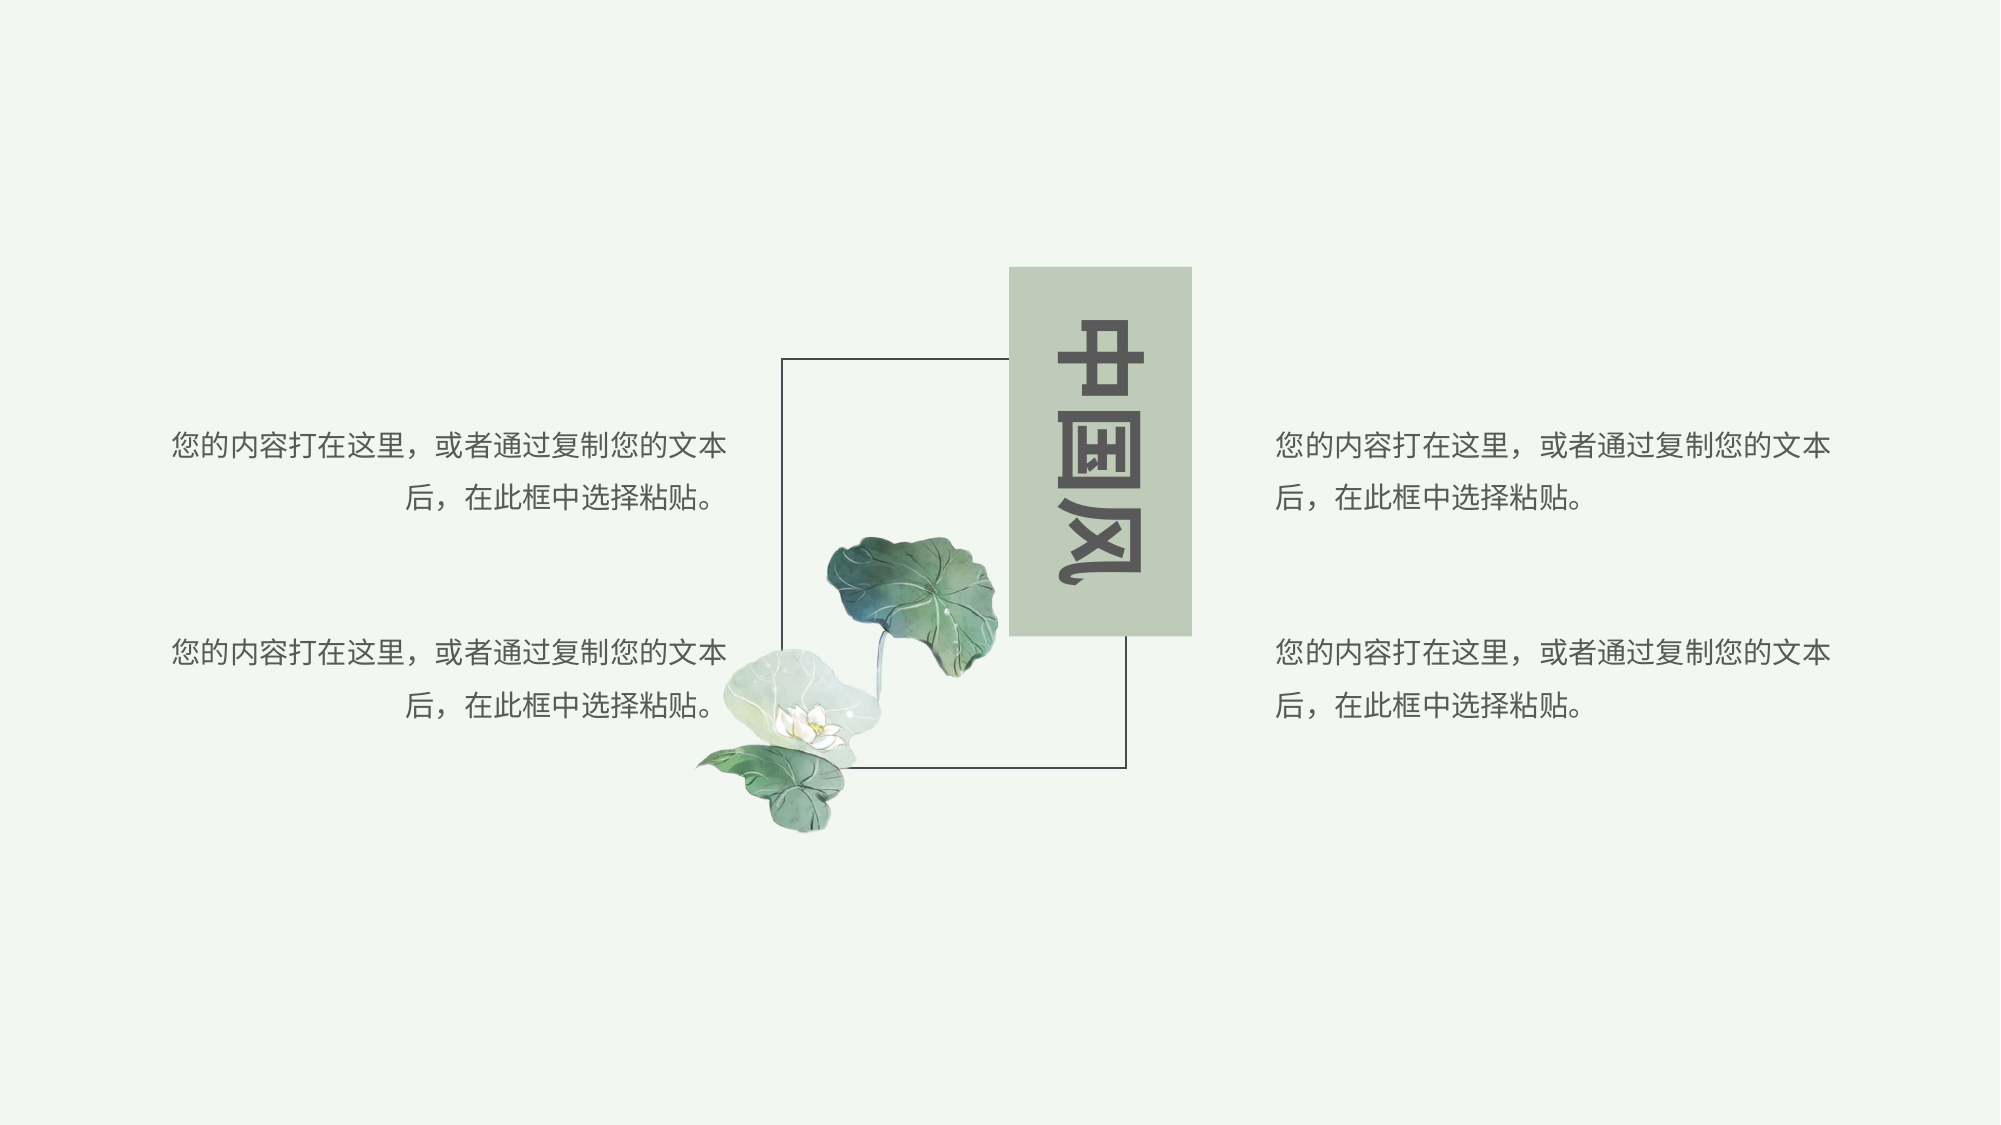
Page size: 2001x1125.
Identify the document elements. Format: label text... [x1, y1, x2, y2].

text_box 您的内容打在这里，或者通过复制您的文本后，在此框中选择粘贴。 [140, 402, 743, 523]
picture [653, 484, 1025, 856]
text_box 中国风 [1024, 297, 1166, 610]
text_box [781, 358, 1008, 484]
text_box [1025, 637, 1127, 769]
text_box [1008, 266, 1193, 637]
text_box 您的内容打在这里，或者通过复制您的文本后，在此框中选择粘贴。 [1261, 402, 1863, 523]
text_box 您的内容打在这里，或者通过复制您的文本后，在此框中选择粘贴。 [140, 609, 653, 730]
text_box 您的内容打在这里，或者通过复制您的文本后，在此框中选择粘贴。 [1261, 609, 1863, 730]
